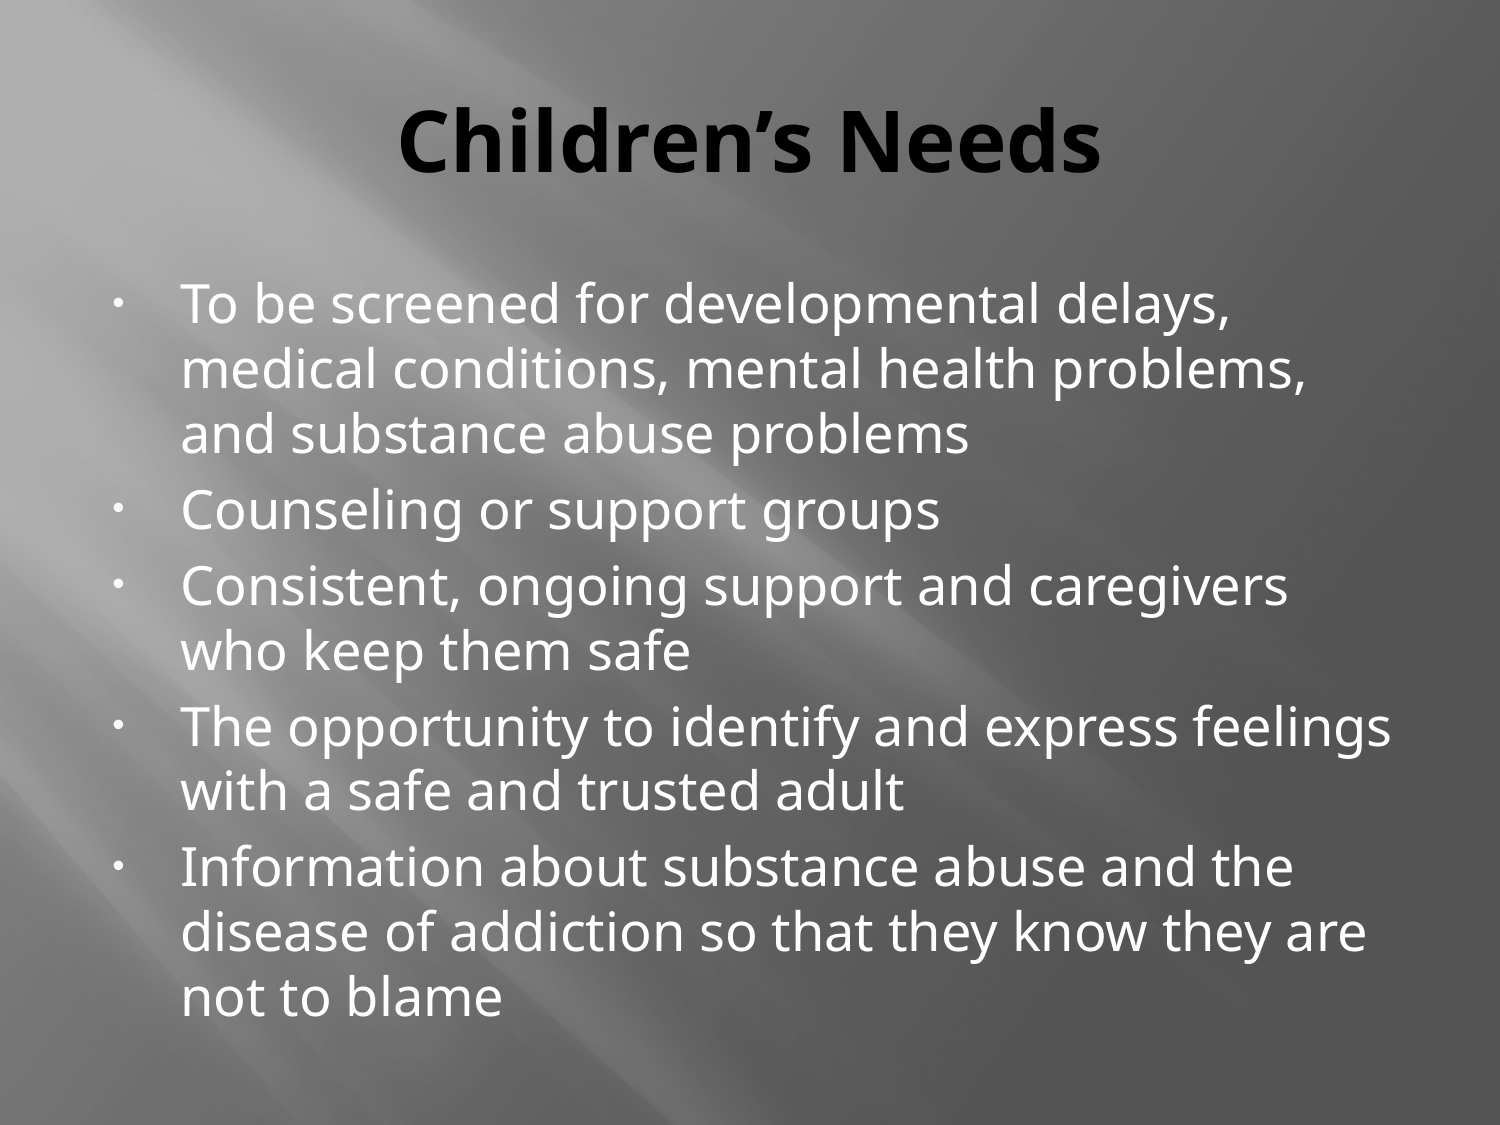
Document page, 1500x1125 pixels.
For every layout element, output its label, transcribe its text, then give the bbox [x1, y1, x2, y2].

title Children’s Needs [75, 45, 1425, 233]
list To be screened for developmental delays, medical conditions, mental health problems, and substance abuse problems Counseling or support groups Consistent, ongoing support and caregivers who keep them safe The opportunity to identify and express feelings with a safe and trusted adult Information about substance abuse and the disease of addiction so that they know they are not to blame [75, 262, 1425, 1035]
